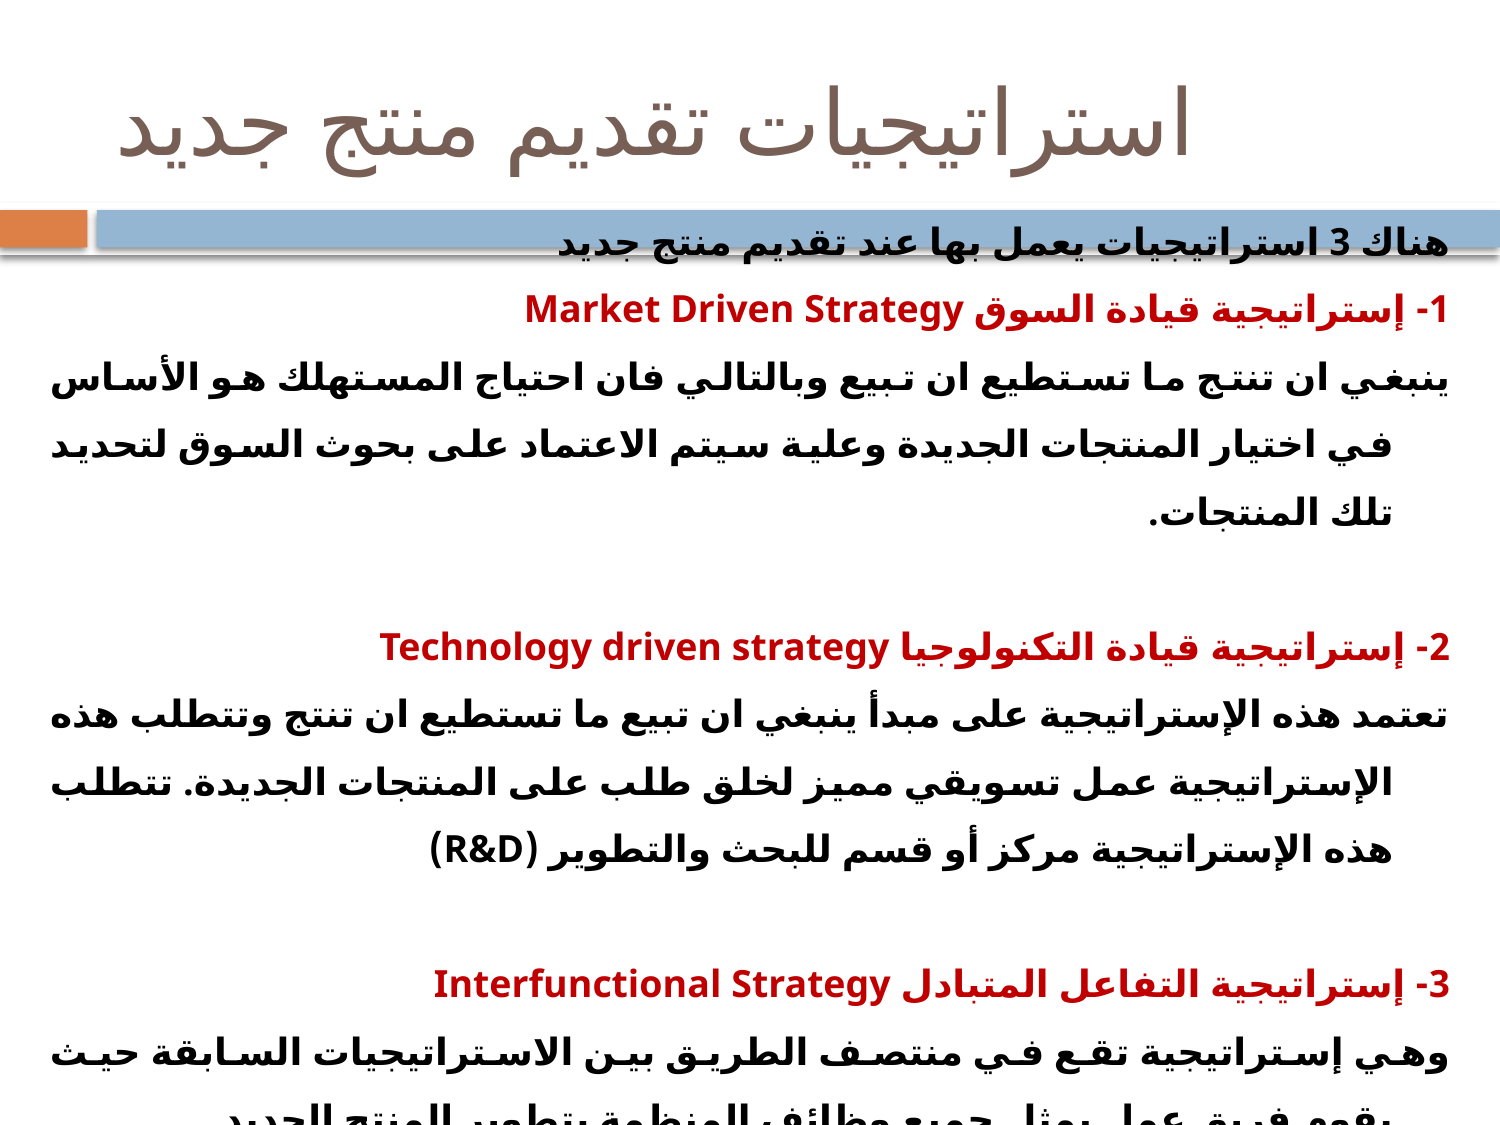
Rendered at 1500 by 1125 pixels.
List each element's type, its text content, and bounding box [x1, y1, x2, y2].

title استراتيجيات تقديم منتج جديد [100, 37, 1438, 200]
text_box هناك 3 استراتيجيات يعمل بها عند تقديم منتج جديد 1- إستراتيجية قيادة السوق Market Driven Strategy ينبغي ان تنتج ما تستطيع ان تبيع وبالتالي فان احتياج المستهلك هو الأساس في اختيار المنتجات الجديدة وعلية سيتم الاعتماد على بحوث السوق لتحديد تلك المنتجات. 2- إستراتيجية قيادة التكنولوجيا Technology driven strategy تعتمد هذه الإستراتيجية على مبدأ ينبغي ان تبيع ما تستطيع ان تنتج وتتطلب هذه الإستراتيجية عمل تسويقي مميز لخلق طلب على المنتجات الجديدة. تتطلب هذه الإستراتيجية مركز أو قسم للبحث والتطوير (R&D) 3- إستراتيجية التفاعل المتبادل Interfunctional Strategy وهي إستراتيجية تقع في منتصف الطريق بين الاستراتيجيات السابقة حيث يقوم فريق عمل يمثل جميع وظائف المنظمة بتطوير المنتج الجديد. [35, 246, 1465, 1090]
